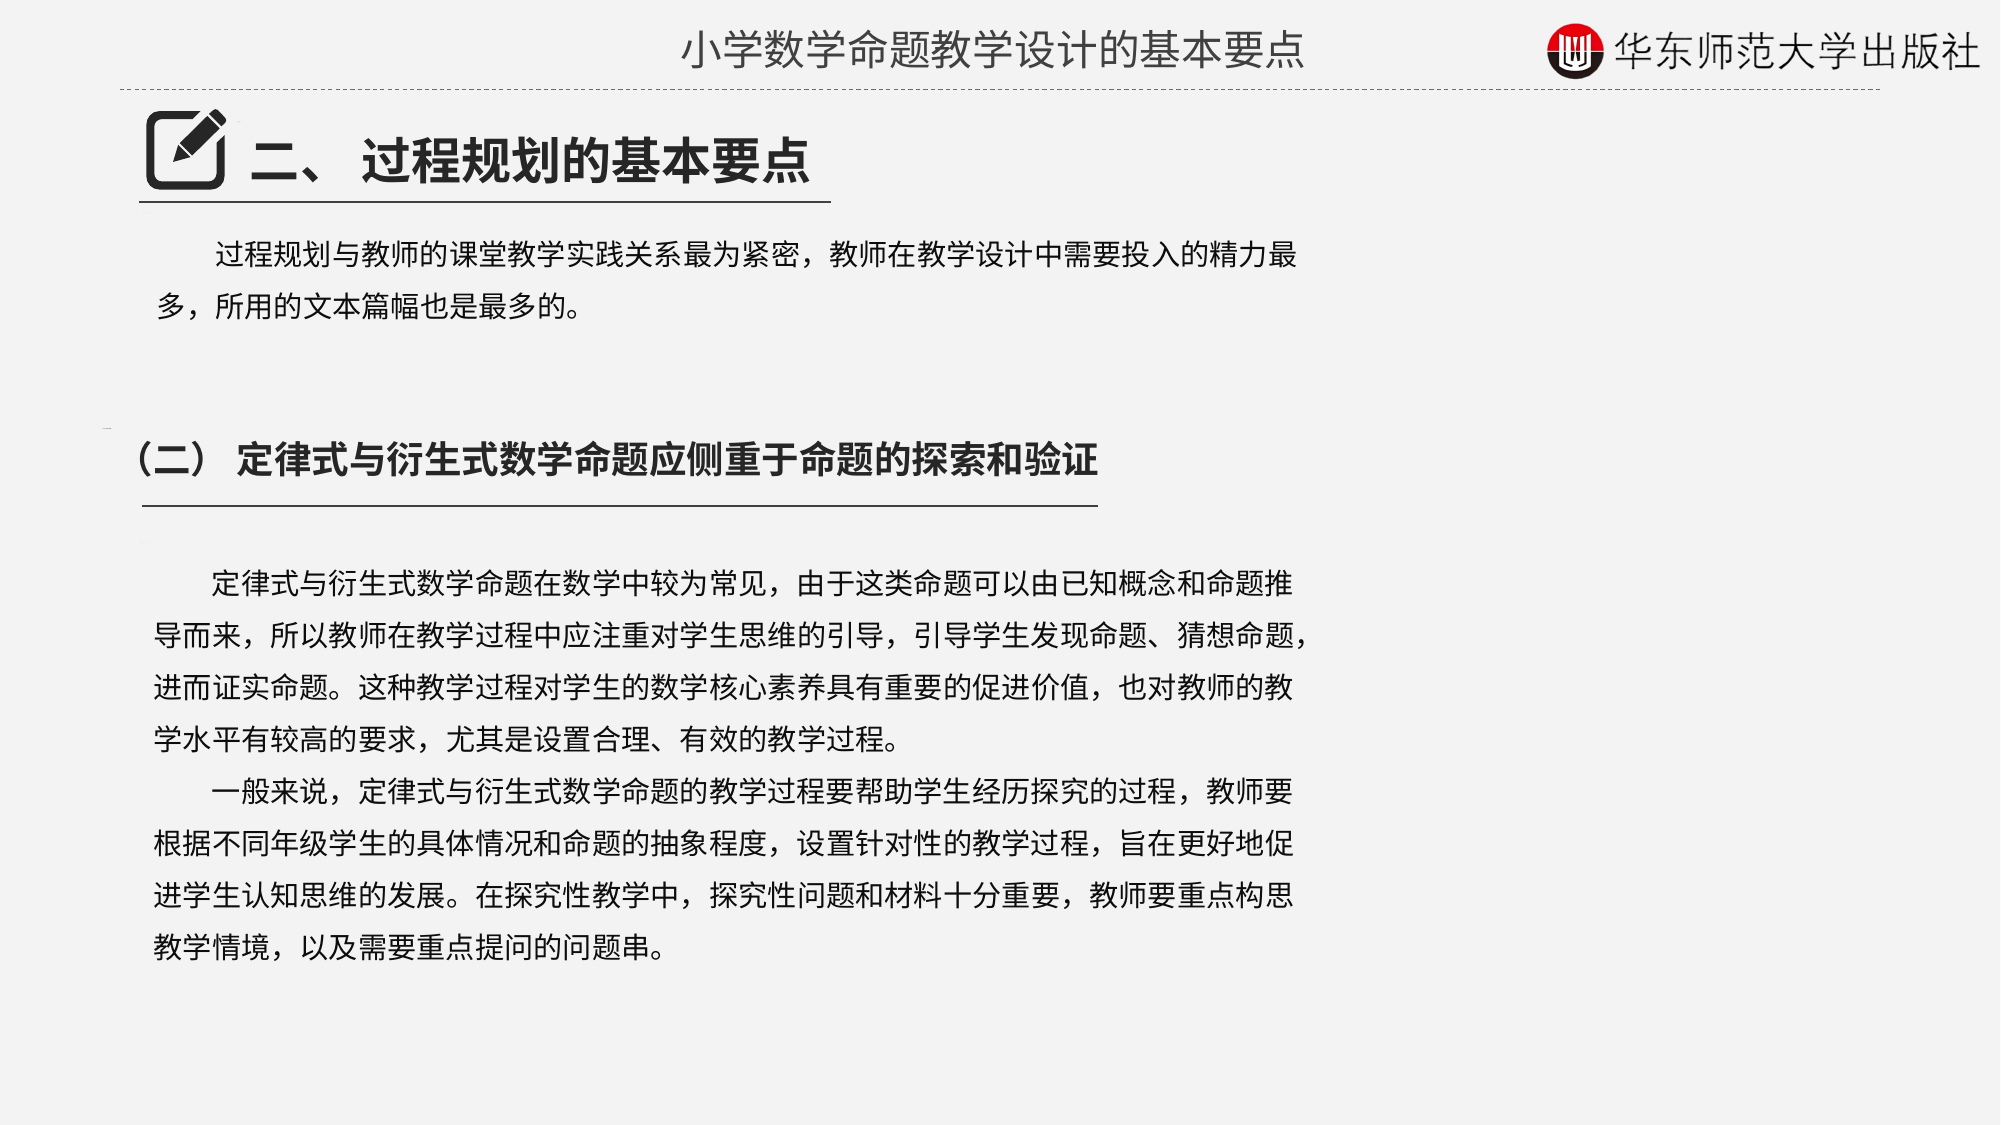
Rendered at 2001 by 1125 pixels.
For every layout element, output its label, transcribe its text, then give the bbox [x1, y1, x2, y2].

text_box 过程规划与教师的课堂教学实践关系最为紧密，教师在教学设计中需要投入的精力最多，所用的文本篇幅也是最多的。 [142, 212, 1320, 331]
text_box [1536, 13, 1989, 83]
text_box [208, 109, 227, 127]
text_box [146, 111, 225, 190]
text_box （二） 定律式与衍生式数学命题应侧重于命题的探索和验证 [101, 428, 1245, 489]
text_box 二、 过程规划的基本要点 [235, 121, 1147, 197]
text_box 小学数学命题教学设计的基本要点 [680, 23, 1320, 74]
text_box 定律式与衍生式数学命题在数学中较为常见，由于这类命题可以由已知概念和命题推导而来，所以教师在教学过程中应注重对学生思维的引导，引导学生发现命题、猜想命题，进而证实命题。这种教学过程对学生的数学核心素养具有重要的促进价值，也对教师的教学水平有较高的要求，尤其是设置合理、有效的教学过程。 一般来说，定律式与衍生式数学命题的教学过程要帮助学生经历探究的过程，教师要根据不同年级学生的具体情况和命题的抽象程度，设置针对性的教学过程，旨在更好地促进学生认知思维的发展。在探究性教学中，探究性问题和材料十分重要，教师要重点构思教学情境，以及需要重点提问的问题串。 [138, 540, 1320, 972]
